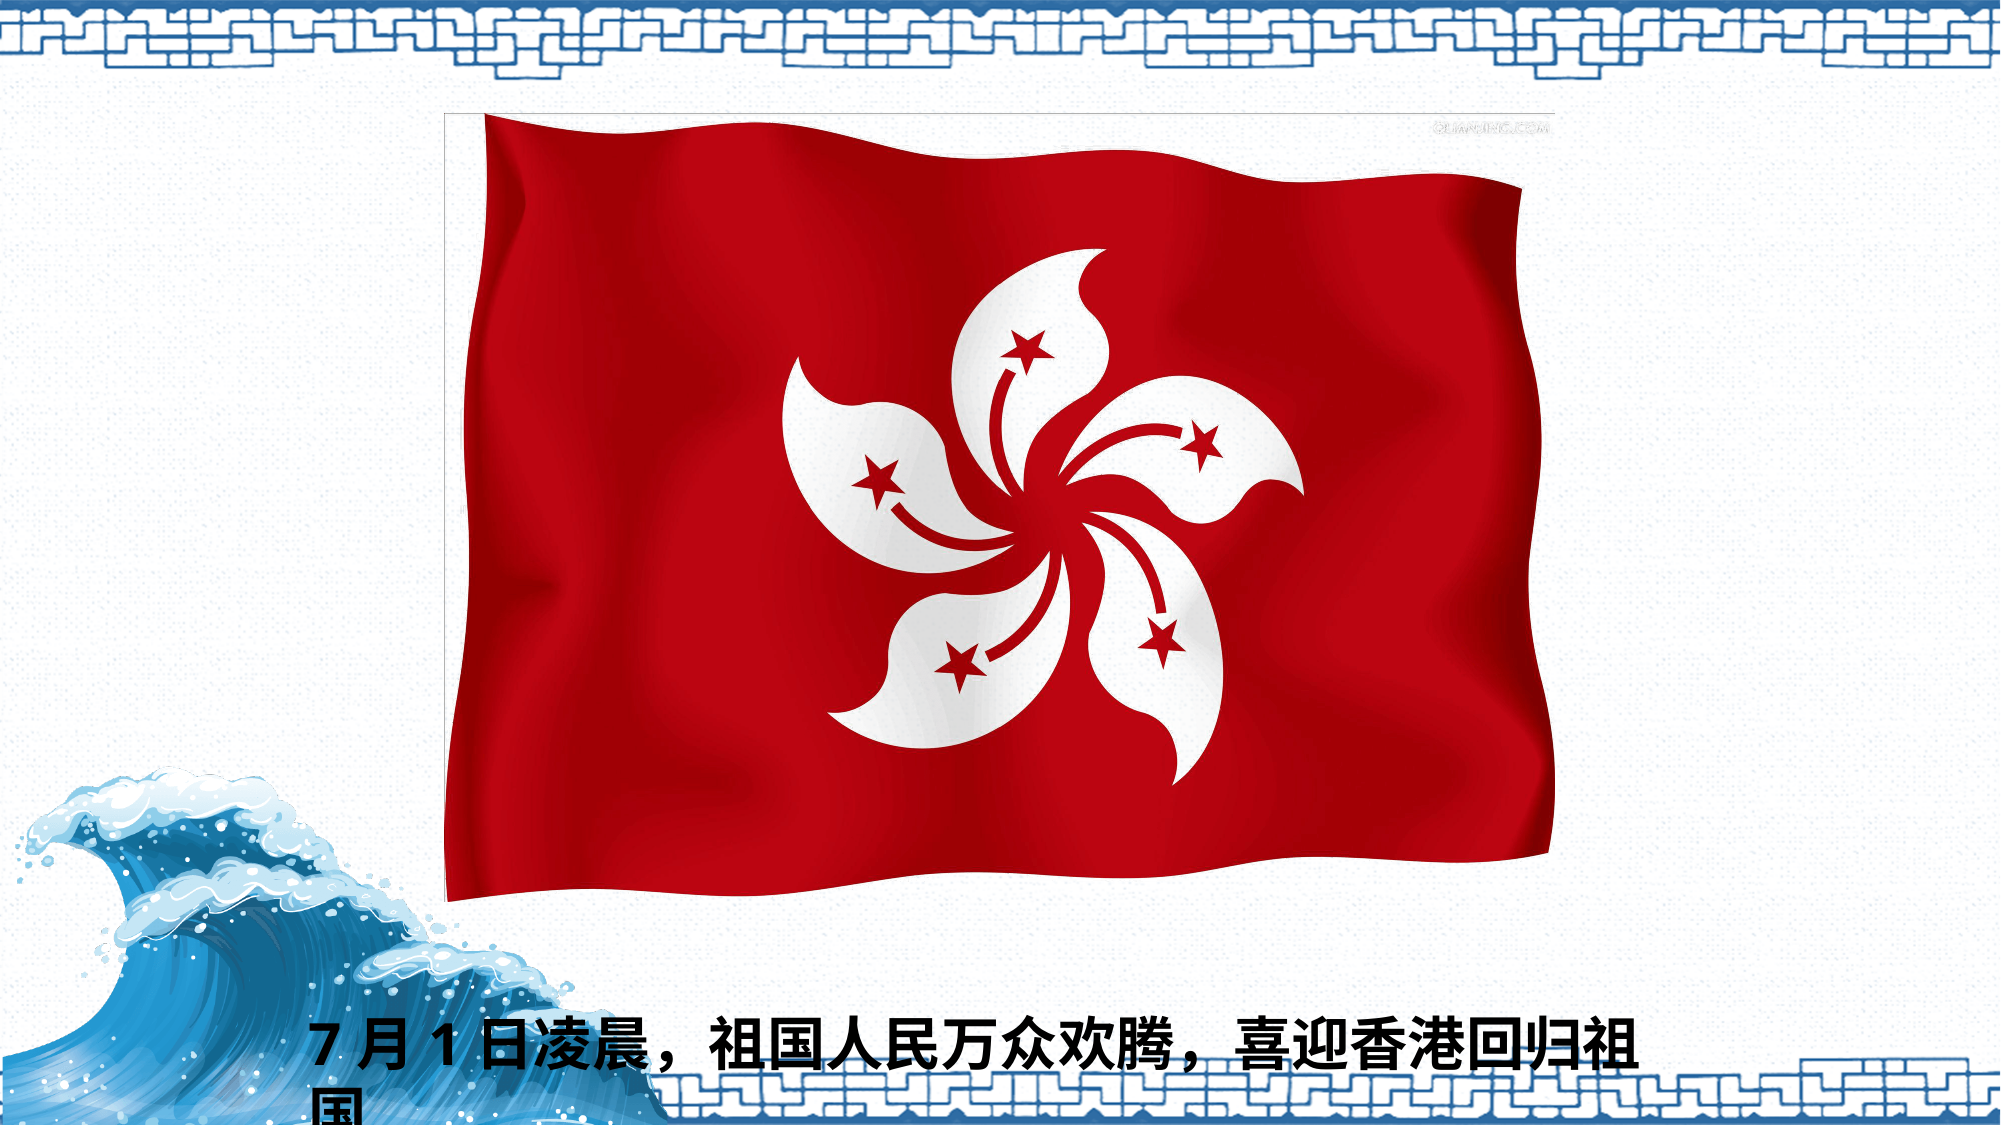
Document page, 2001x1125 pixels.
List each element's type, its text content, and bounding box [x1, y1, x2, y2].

text_box 7月1日凌晨，祖国人民万众欢腾，喜迎香港回归祖国 [294, 999, 1706, 1125]
picture [0, 0, 2001, 1125]
